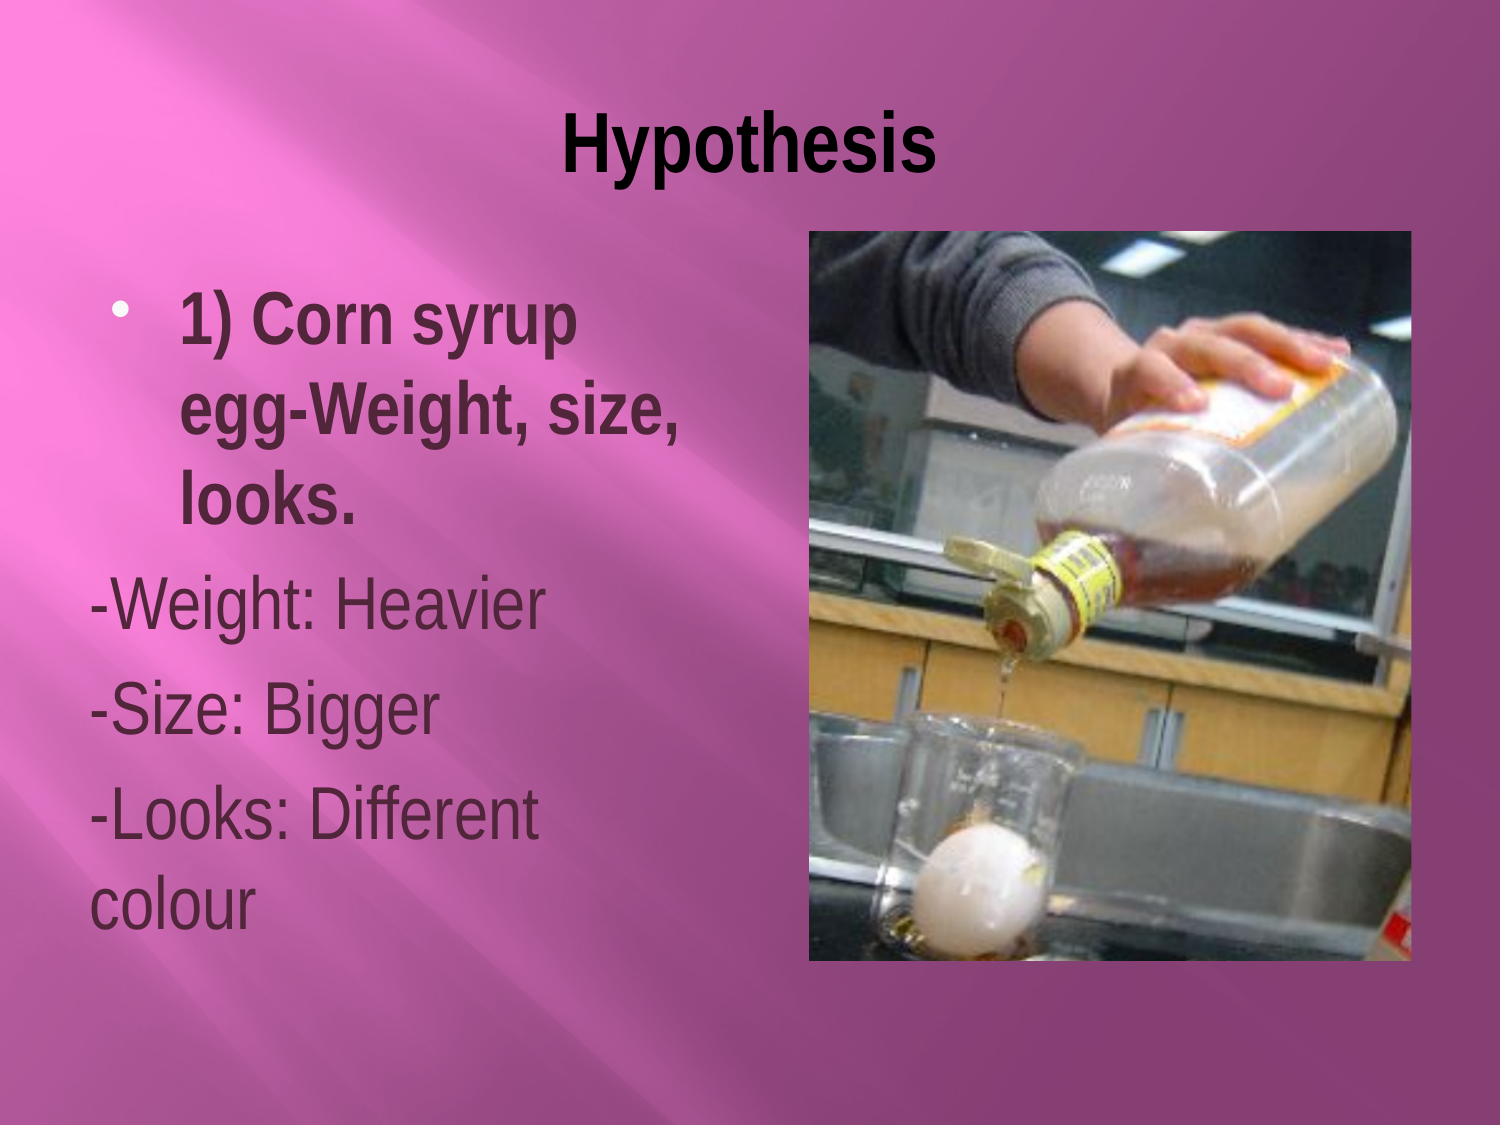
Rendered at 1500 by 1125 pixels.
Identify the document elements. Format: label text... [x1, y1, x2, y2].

list 1) Corn syrup egg-Weight, size, looks. -Weight: Heavier -Size: Bigger -Looks: Different colour [75, 262, 738, 1005]
picture [809, 898, 1412, 961]
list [745, 294, 1475, 898]
title Hypothesis [75, 45, 1425, 233]
picture [809, 231, 1412, 294]
